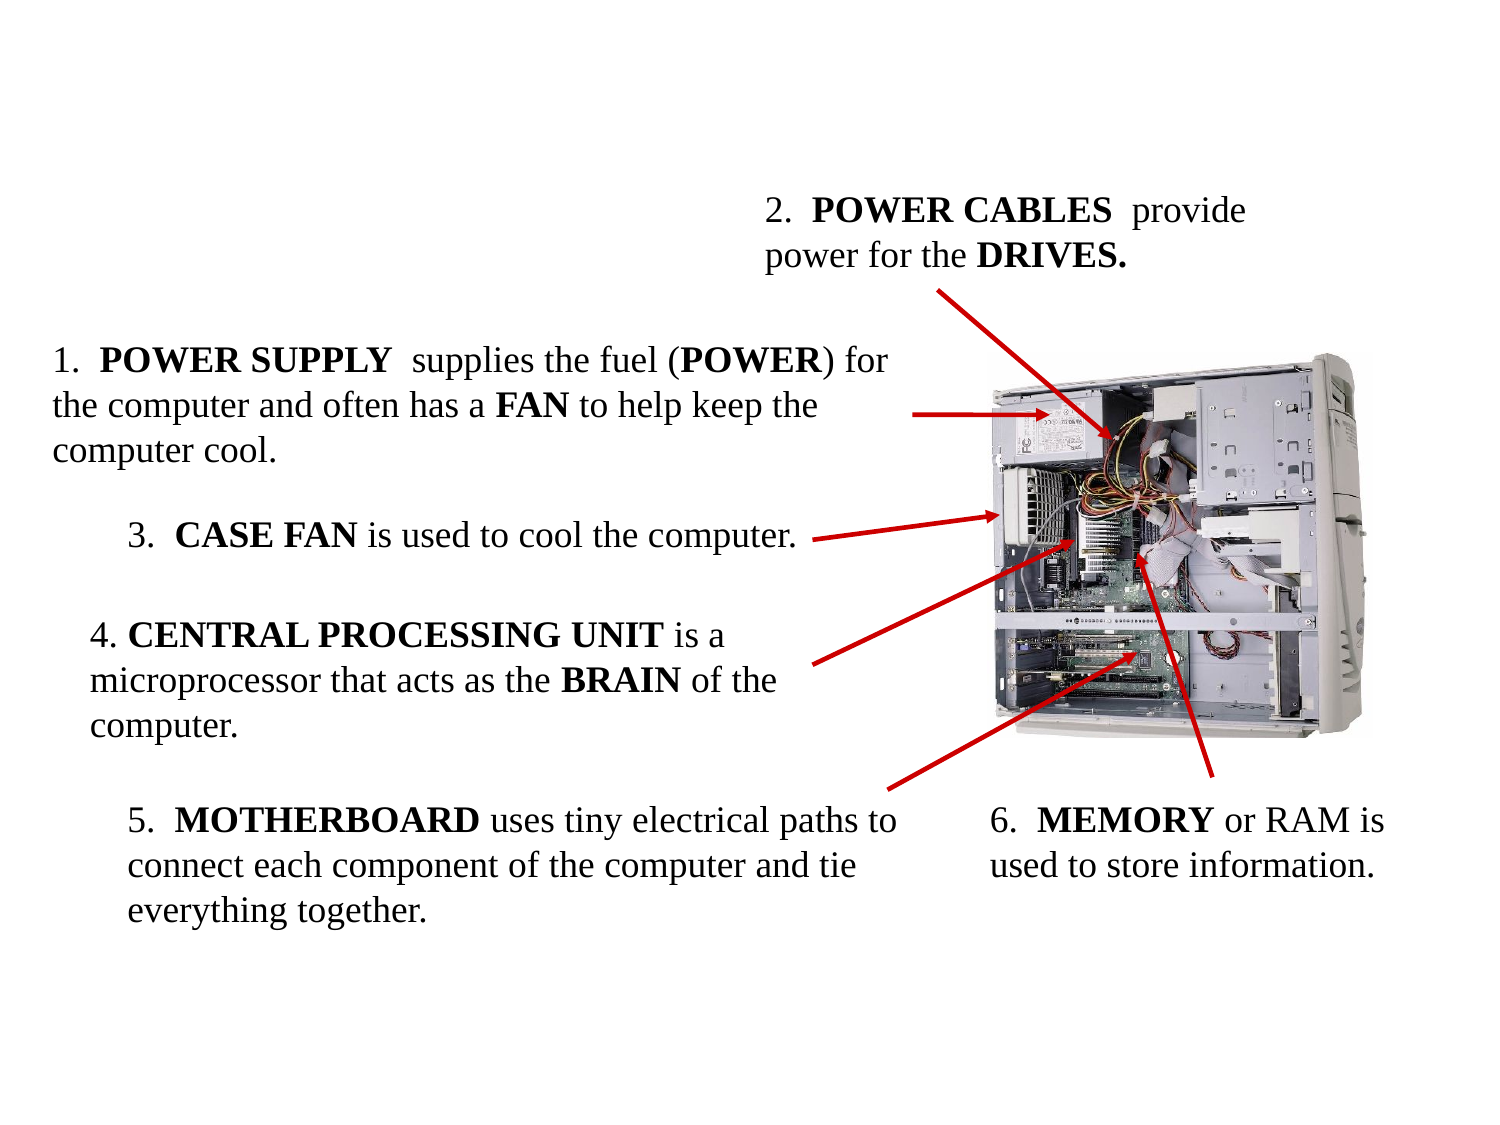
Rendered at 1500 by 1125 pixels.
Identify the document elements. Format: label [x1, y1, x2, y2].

text_box [74, 539, 1076, 753]
text_box [112, 502, 1001, 538]
text_box [749, 177, 1363, 441]
text_box [37, 327, 1051, 478]
text_box [974, 552, 1451, 893]
picture [987, 351, 1374, 552]
text_box [112, 652, 1138, 938]
